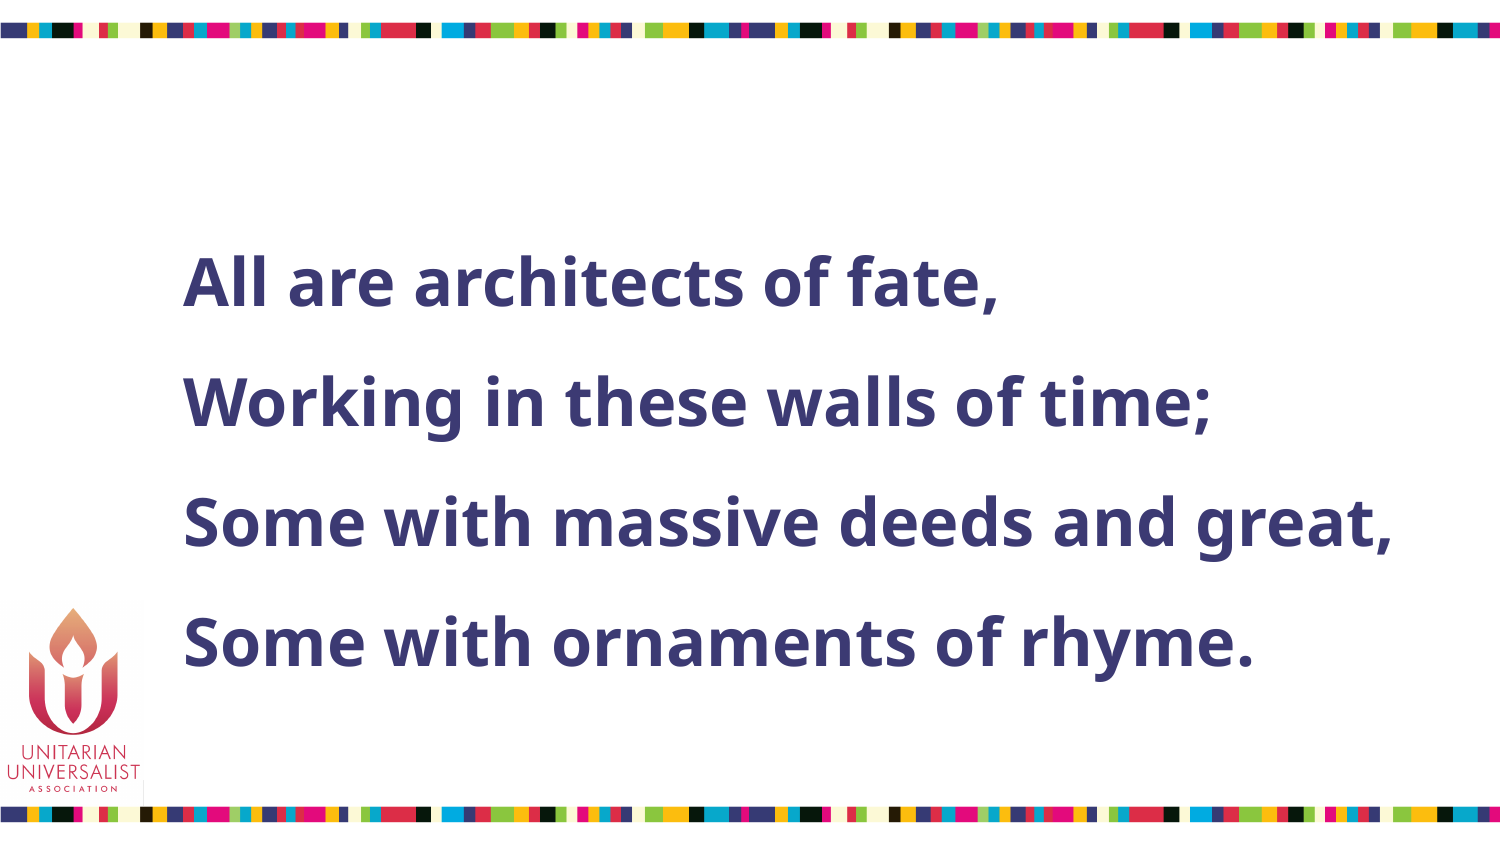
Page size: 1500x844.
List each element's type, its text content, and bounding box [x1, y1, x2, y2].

picture [0, 600, 1500, 824]
text_box All are architects of fate, Working in these walls of time; Some with massive deeds and great, Some with ornaments of rhyme. [168, 184, 1421, 695]
picture [0, 22, 1500, 40]
